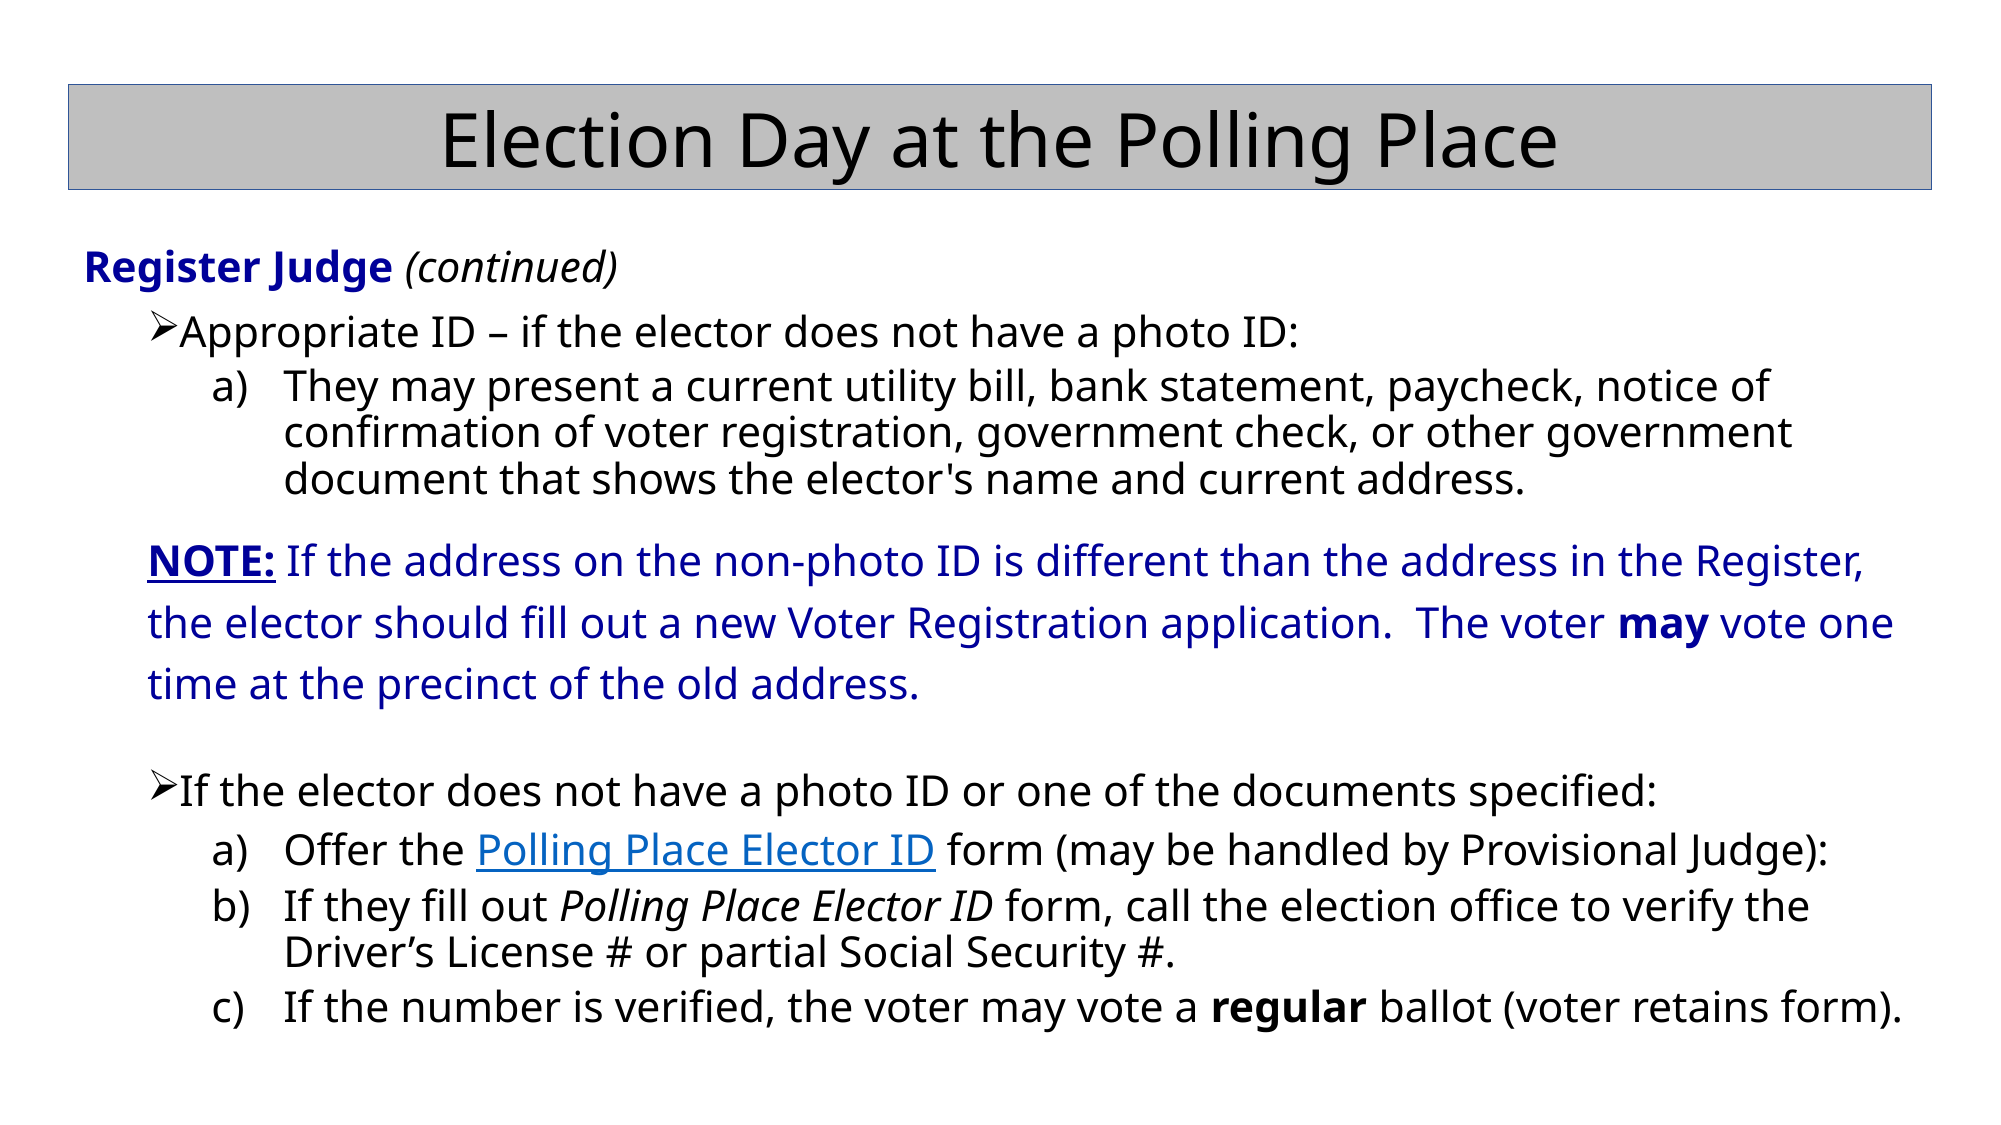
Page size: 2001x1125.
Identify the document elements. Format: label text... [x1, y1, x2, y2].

list Register Judge (continued) Appropriate ID – if the elector does not have a photo ID: They may present a current utility bill, bank statement, paycheck, notice of confirmation of voter registration, government check, or other government document that shows the elector's name and current address. NOTE: If the address on the non-photo ID is different than the address in the Register, the elector should fill out a new Voter Registration application. The voter may vote one time at the precinct of the old address. If the elector does not have a photo ID or one of the documents specified: Offer the Polling Place Elector ID form (may be handled by Provisional Judge): If they fill out Polling Place Elector ID form, call the election office to verify the Driver’s License # or partial Social Security #. If the number is verified, the voter may vote a regular ballot (voter retains form). [68, 238, 1932, 1071]
text_box Election Day at the Polling Place [68, 84, 1932, 190]
